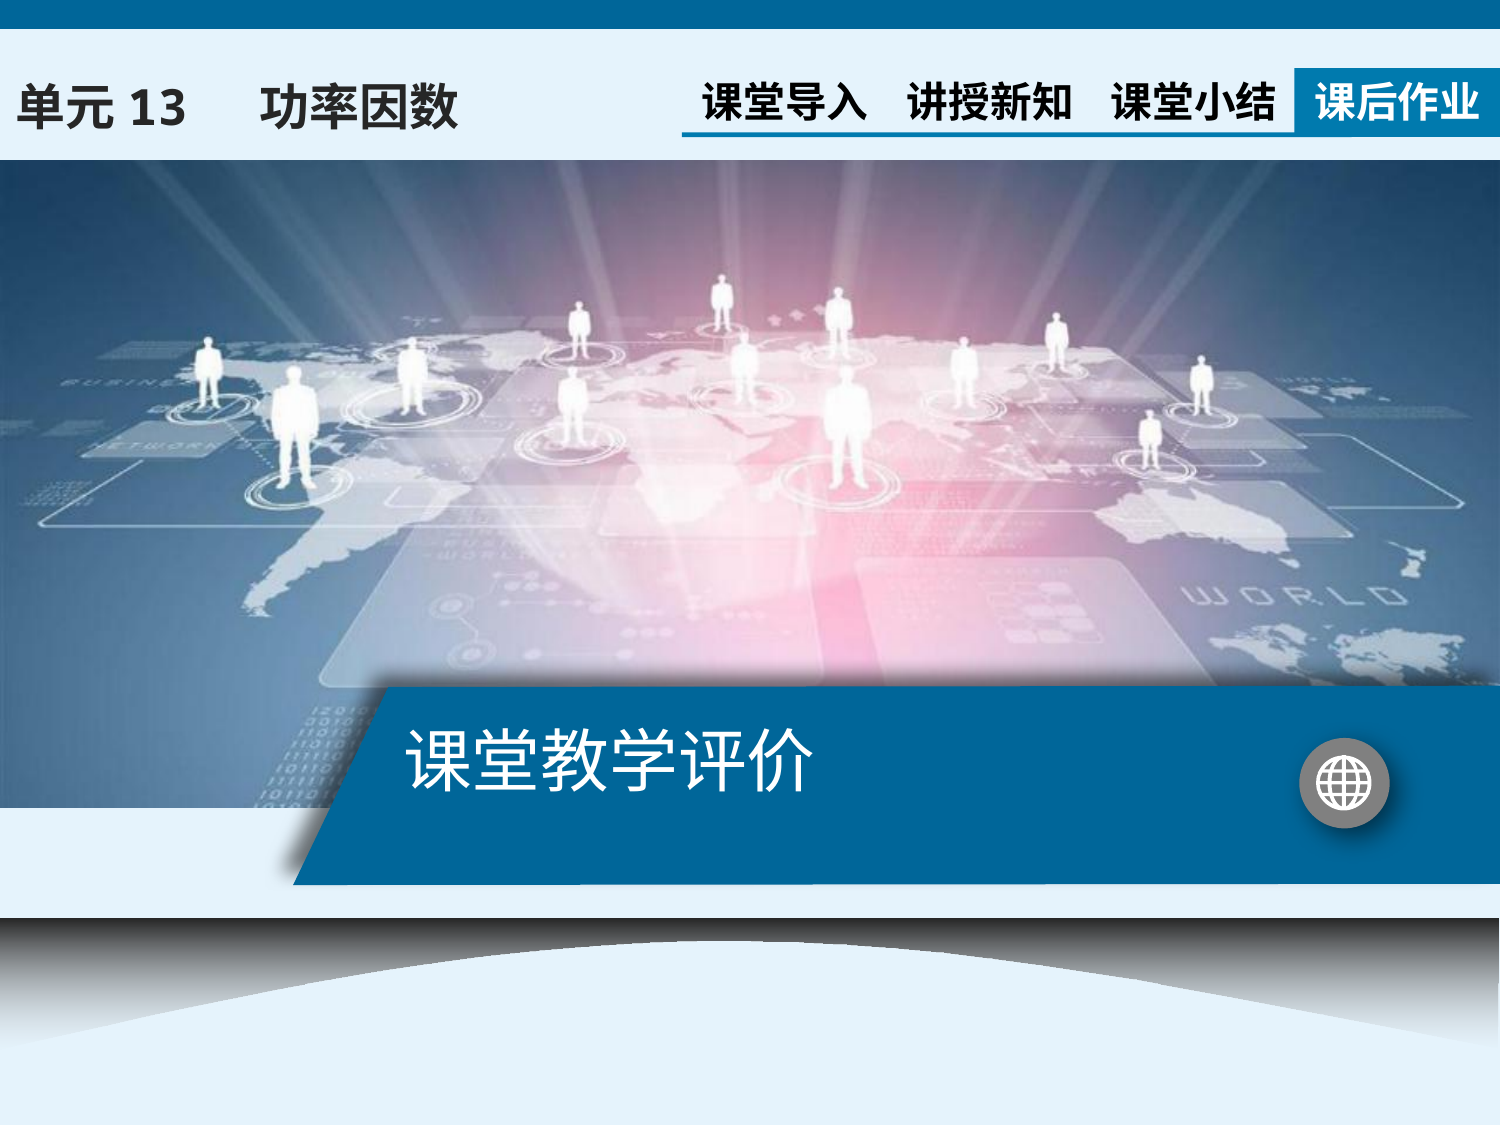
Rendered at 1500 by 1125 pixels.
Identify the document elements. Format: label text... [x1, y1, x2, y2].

title 课堂教学评价 [388, 654, 1499, 809]
text_box 单元13 功率因数 [1, 68, 1280, 143]
picture [0, 160, 1500, 808]
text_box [681, 67, 1500, 135]
